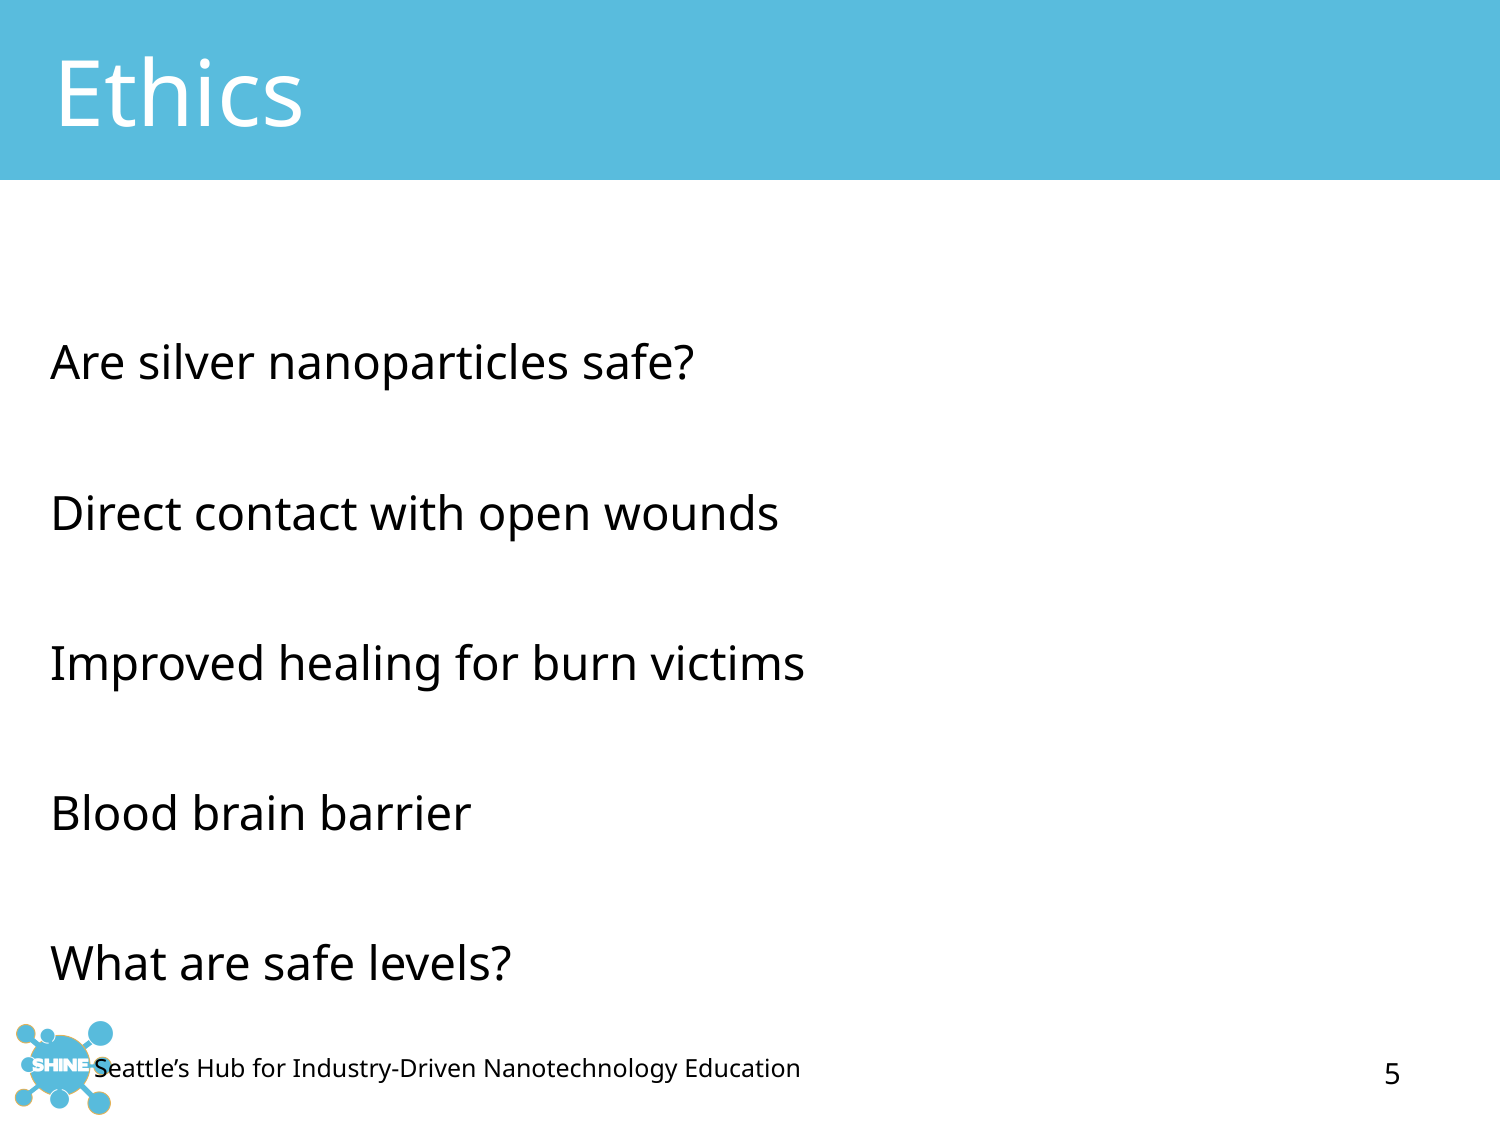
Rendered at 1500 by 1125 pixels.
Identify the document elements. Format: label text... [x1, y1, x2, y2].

list Are silver nanoparticles safe? Direct contact with open wounds Improved healing for burn victims Blood brain barrier What are safe levels? [0, 324, 1500, 1005]
text_box 5 [1369, 1040, 1445, 1100]
title Ethics [0, 0, 1500, 180]
picture [12, 1020, 116, 1115]
